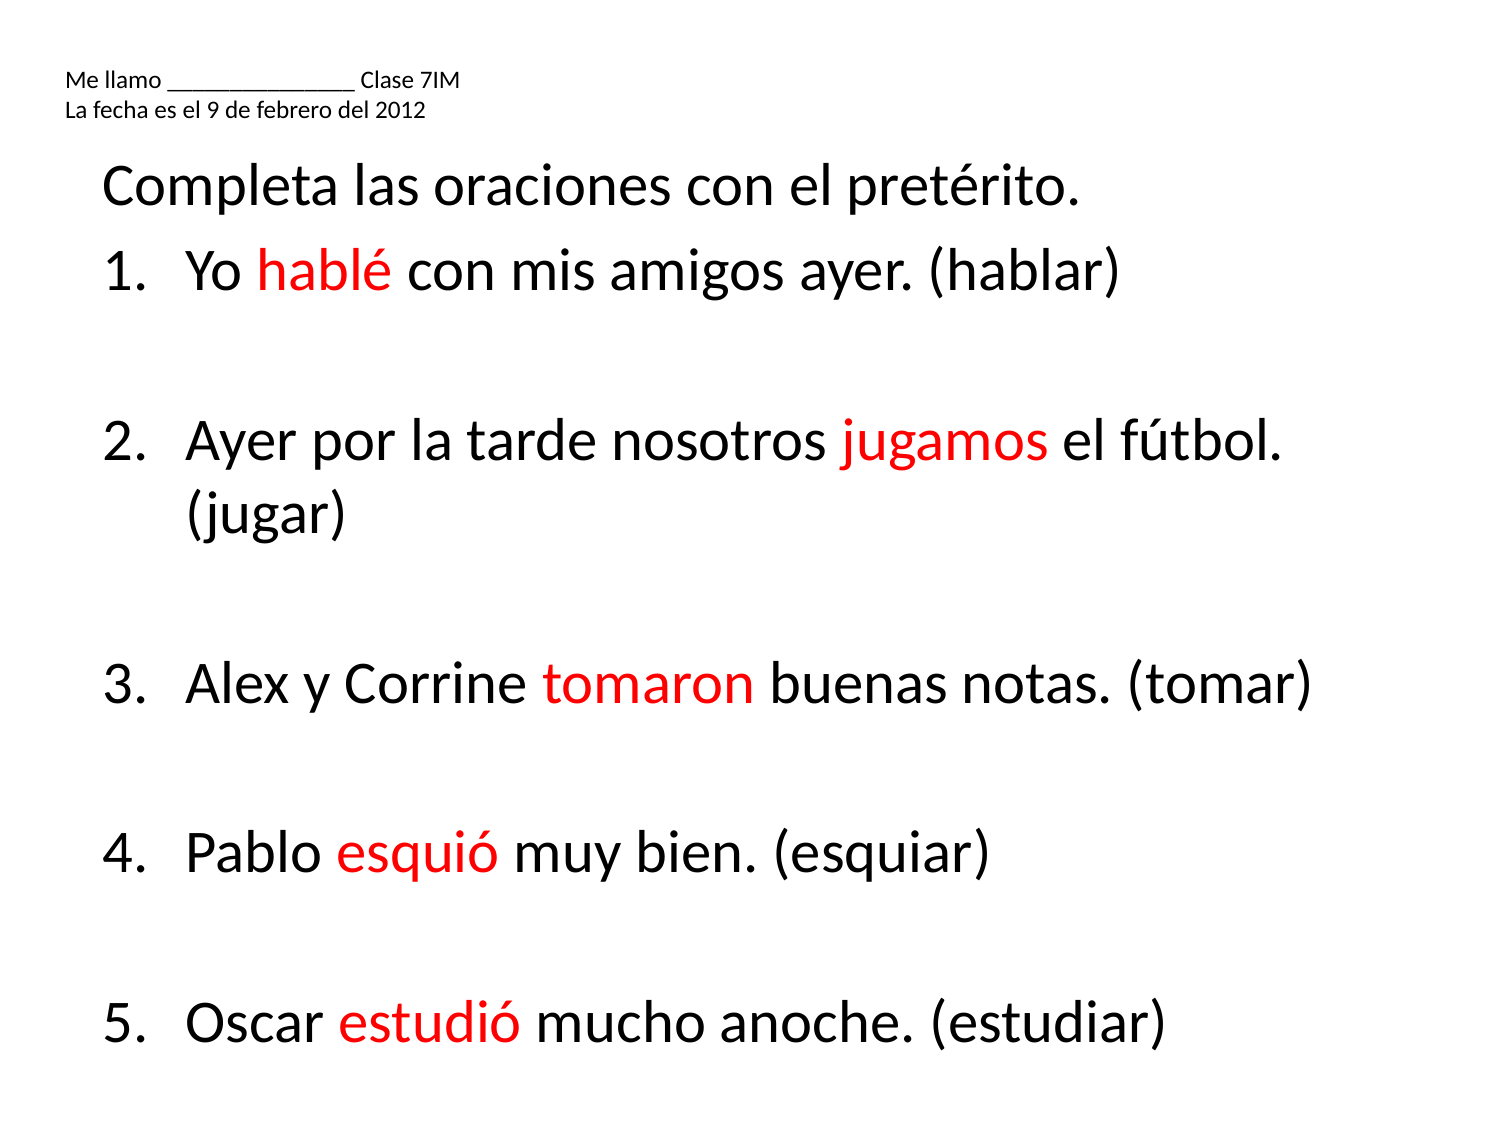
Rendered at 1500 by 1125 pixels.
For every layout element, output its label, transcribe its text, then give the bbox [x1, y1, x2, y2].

text_box Me llamo _______________ Clase 7IM La fecha es el 9 de febrero del 2012 [49, 24, 1400, 163]
subtitle Completa las oraciones con el pretérito. Yo hablé con mis amigos ayer. (hablar) Ayer por la tarde nosotros jugamos el fútbol. (jugar) Alex y Corrine tomaron buenas notas. (tomar) Pablo esquió muy bien. (esquiar) Oscar estudió mucho anoche. (estudiar) [87, 137, 1425, 1063]
